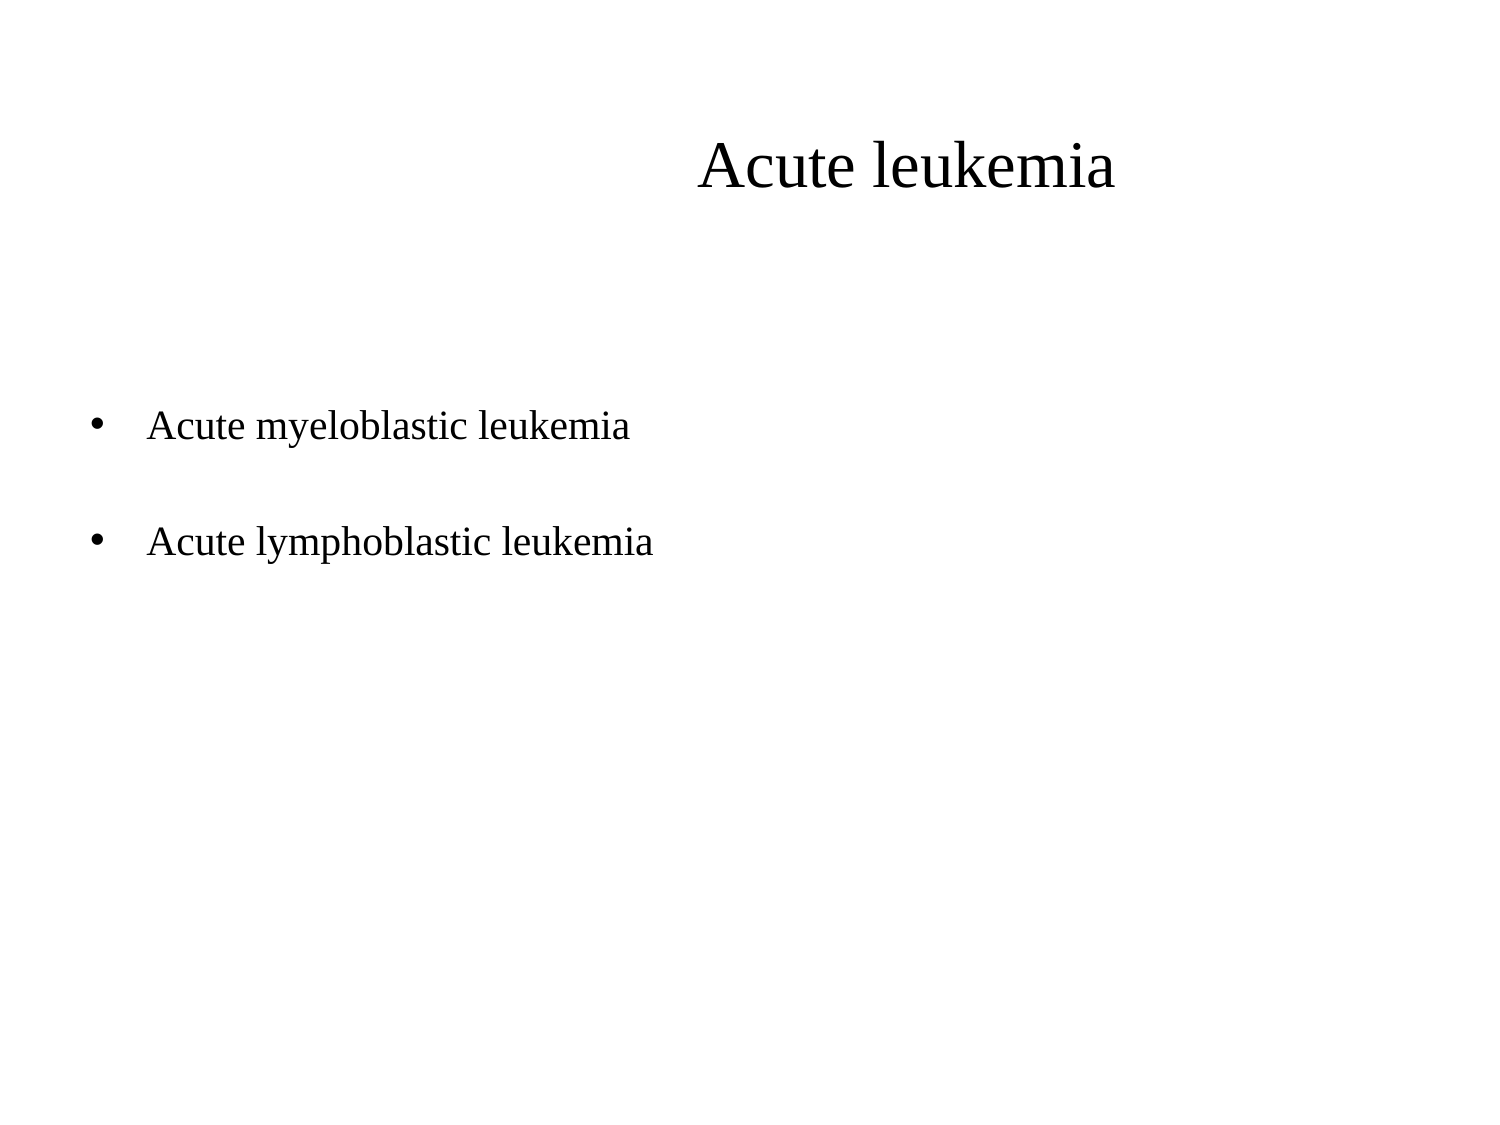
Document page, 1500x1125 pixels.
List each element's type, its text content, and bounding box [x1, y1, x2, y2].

title Аcute leukemia [222, 17, 1278, 255]
text_box Аcute myeloblastic leukemia Аcute lymphoblastic leukemia [87, 267, 1083, 564]
